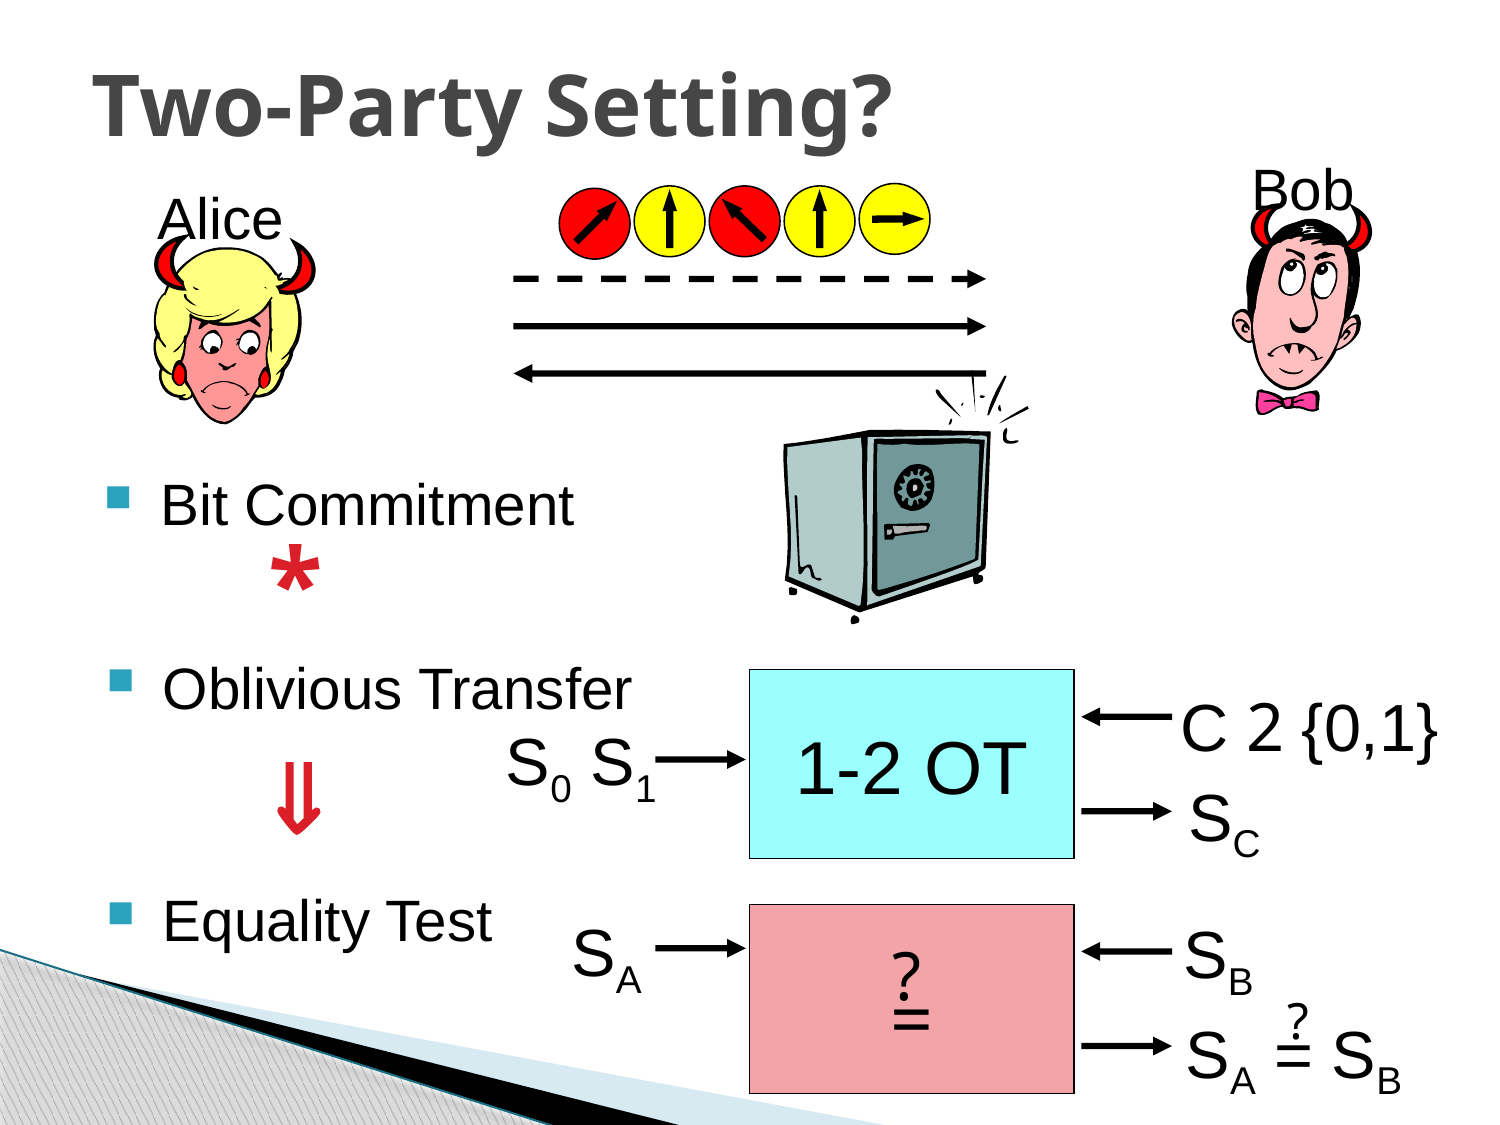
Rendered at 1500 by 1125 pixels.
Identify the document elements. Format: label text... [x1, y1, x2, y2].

text_box Bob [1236, 145, 1428, 230]
text_box Bit Commitment [89, 459, 610, 538]
text_box [970, 272, 987, 286]
picture [781, 368, 1030, 625]
text_box  [253, 725, 343, 861]
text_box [490, 669, 1500, 859]
text_box [513, 367, 776, 380]
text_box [558, 183, 931, 260]
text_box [1230, 205, 1370, 419]
title Two-Party Setting? [76, 42, 1427, 161]
text_box * [254, 512, 356, 648]
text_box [556, 902, 1493, 1094]
text_box Alice [142, 174, 334, 259]
text_box Equality Test [91, 875, 690, 954]
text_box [151, 239, 314, 427]
text_box Oblivious Transfer [91, 643, 690, 721]
text_box [513, 320, 987, 333]
